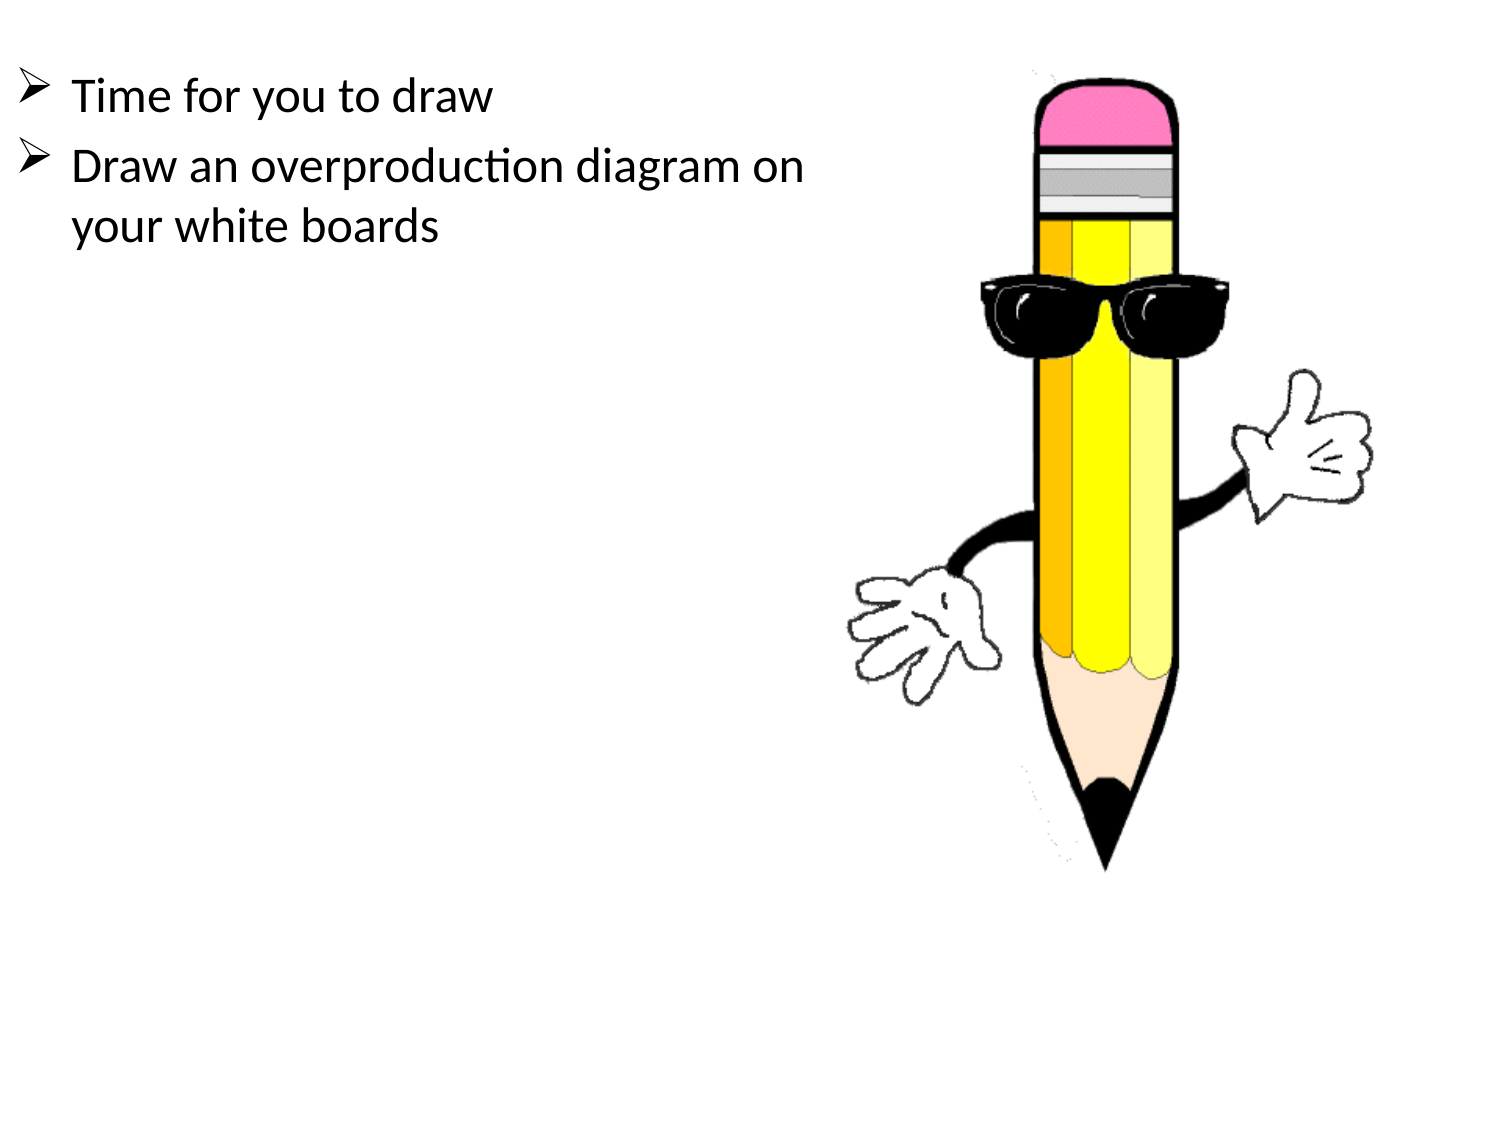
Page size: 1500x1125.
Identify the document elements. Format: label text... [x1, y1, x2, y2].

picture [832, 70, 1380, 882]
list Time for you to draw Draw an overproduction diagram on your white boards [0, 54, 904, 1017]
